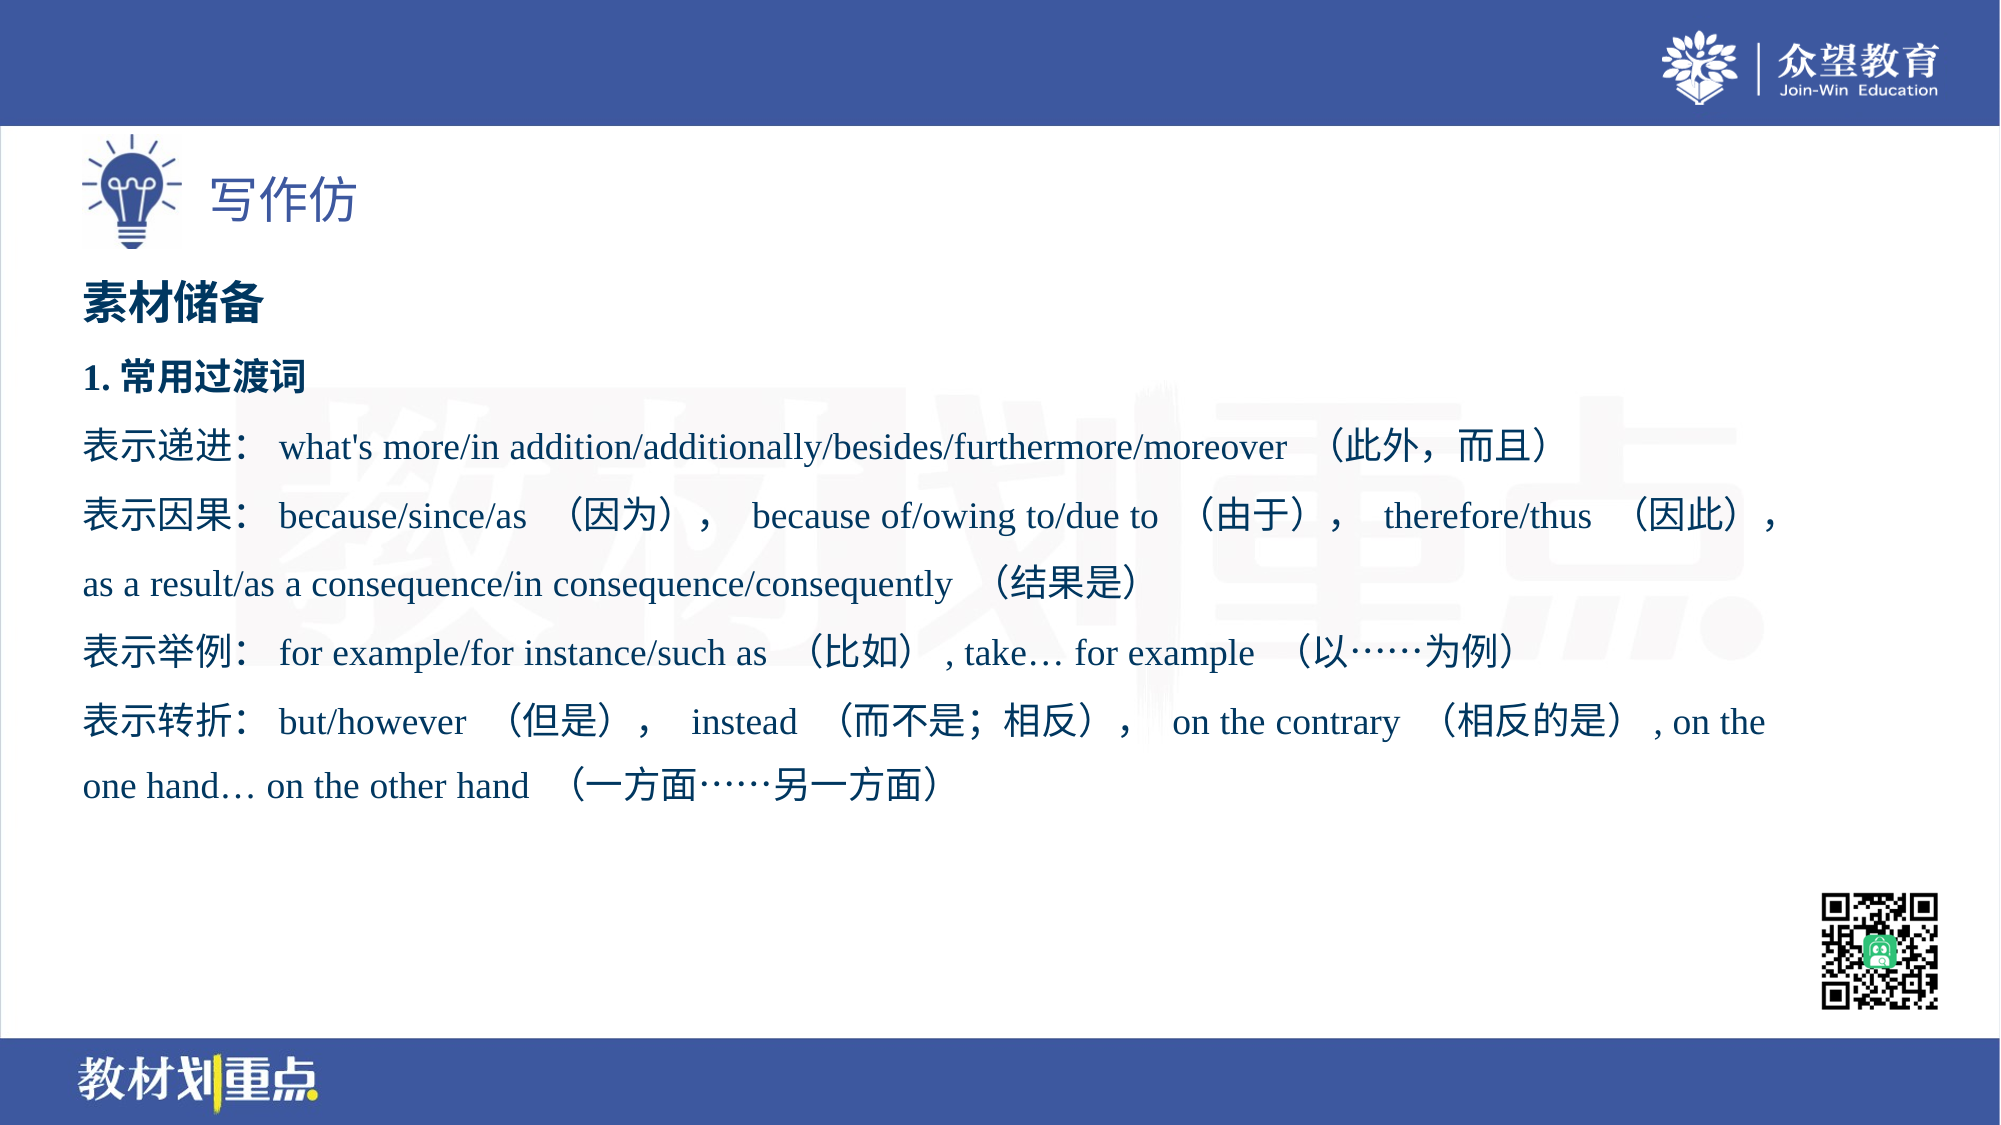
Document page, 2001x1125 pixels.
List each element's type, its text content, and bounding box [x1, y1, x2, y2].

picture [0, 0, 2000, 1125]
text_box 1.常用过渡词 表示递进：what's more/in addition/additionally/besides/furthermore/moreover （此外，而且） 表示因果：because/since/as （因为）， because of/owing to/due to （由于）， therefore/thus （因此）， as a result/as a consequence/in consequence/consequently （结果是） 表示举例：for example/for instance/such as （比如）, take… for example （以……为例） 表示转折：but/however （但是）， instead （而不是；相反）， on the contrary （相反的是）, on the one hand… on the other hand （一方面……另一方面） [82, 329, 1817, 800]
text_box 素材储备 [82, 247, 1817, 329]
